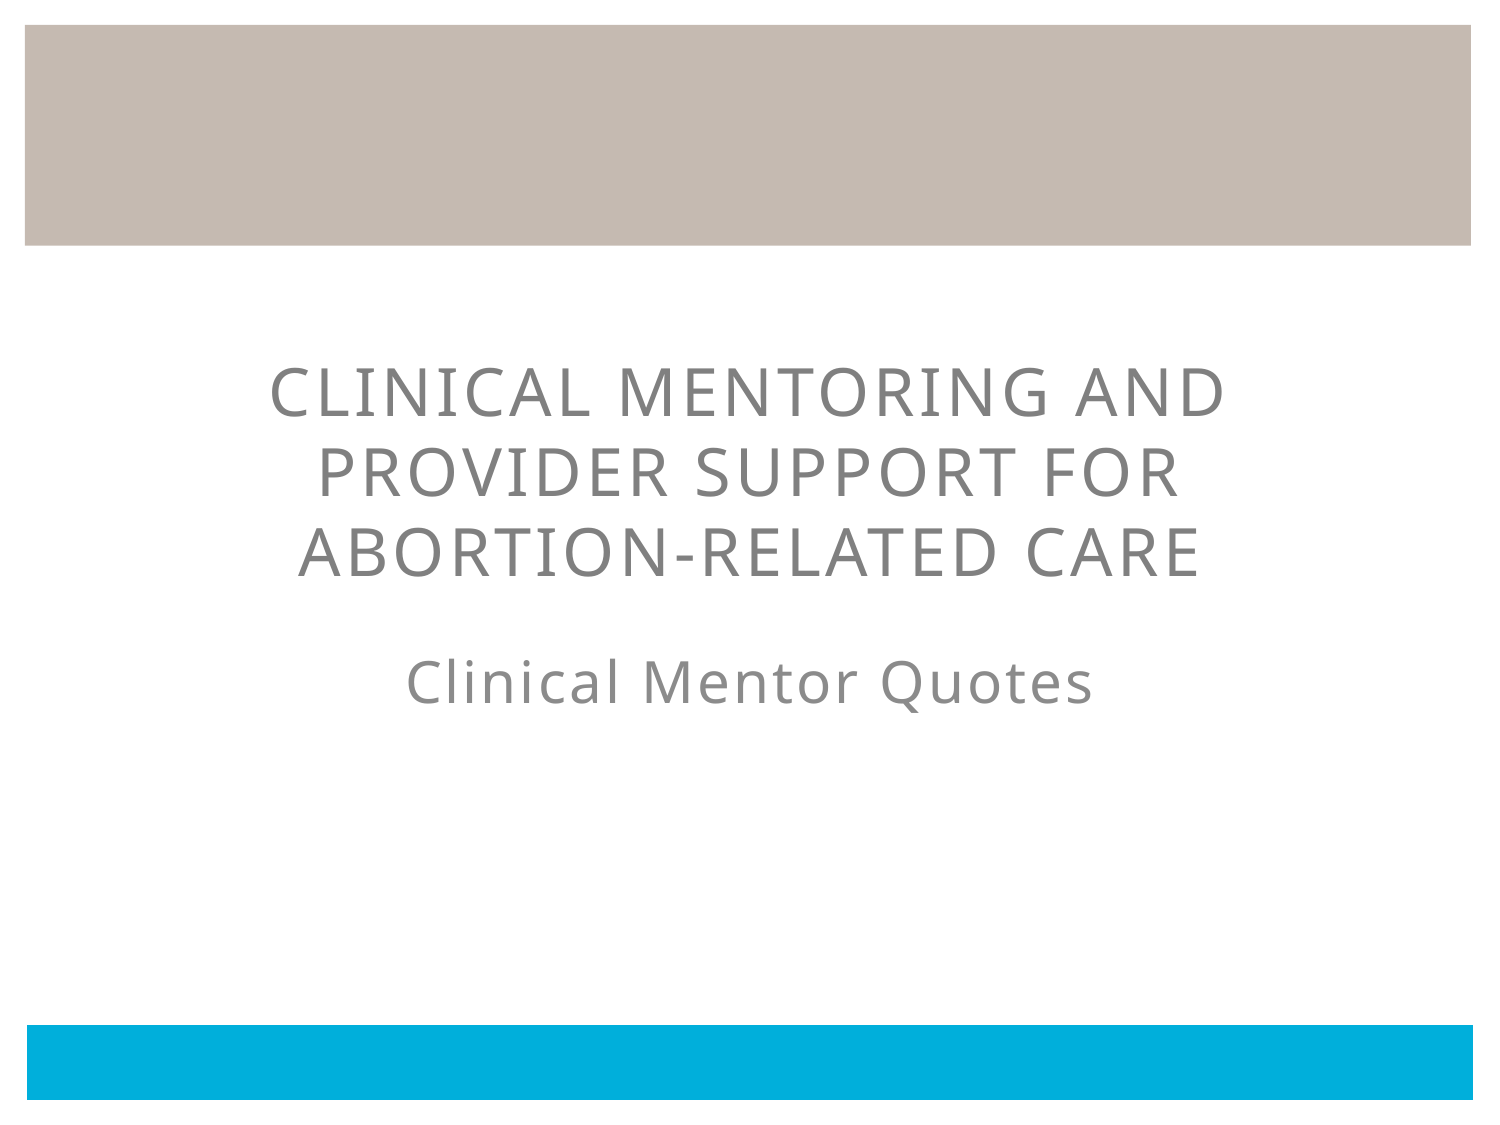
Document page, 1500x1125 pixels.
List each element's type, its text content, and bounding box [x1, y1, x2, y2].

subtitle Clinical Mentor Quotes [225, 637, 1275, 925]
title Clinical Mentoring and Provider support for abortion-related care [112, 349, 1388, 591]
